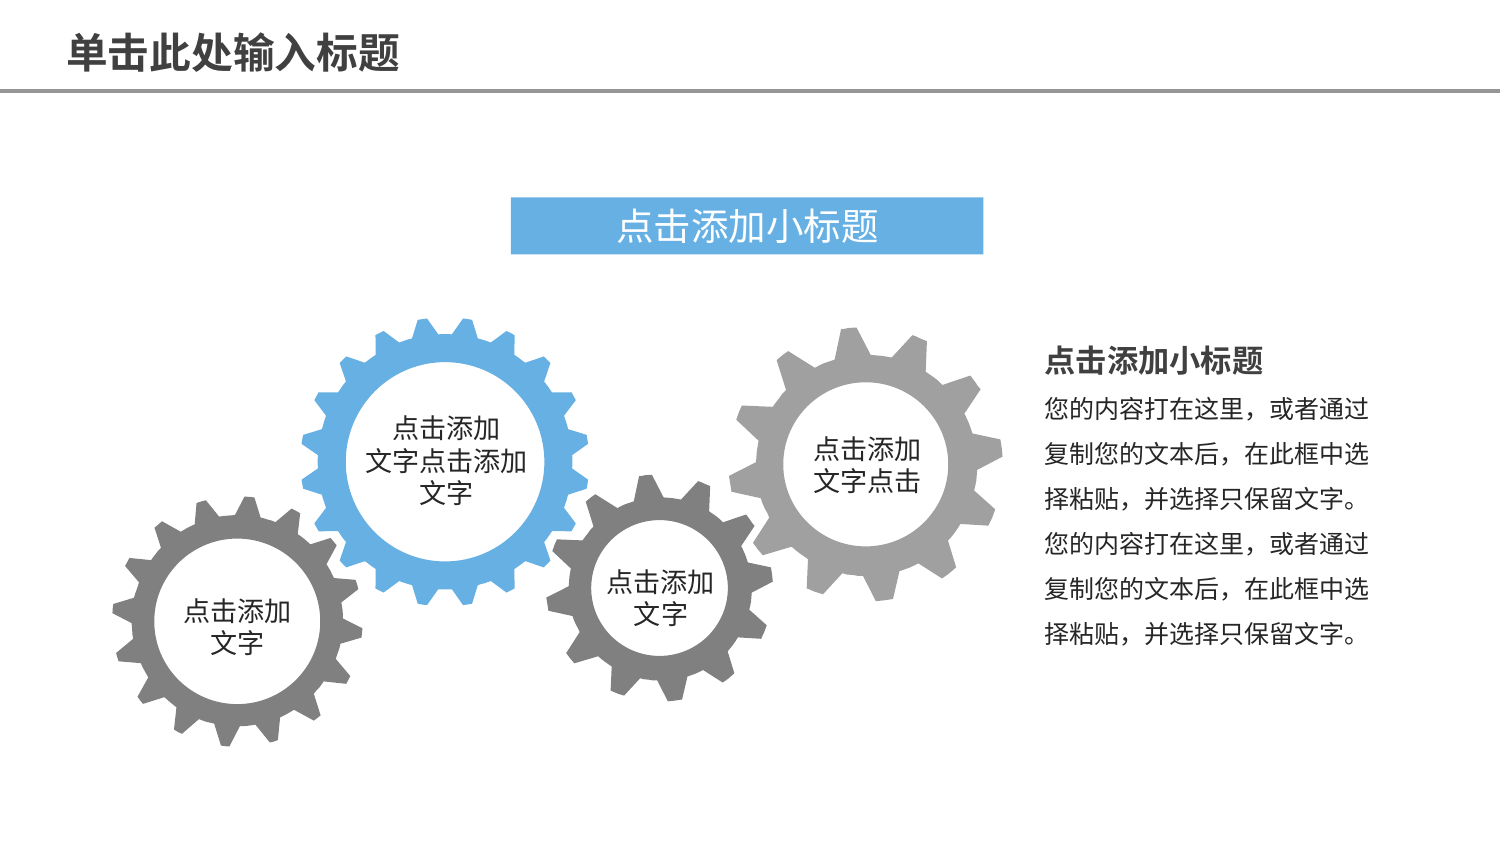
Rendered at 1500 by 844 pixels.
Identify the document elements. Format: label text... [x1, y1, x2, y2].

text_box 点击添加 文字点击添加 文字 [348, 406, 544, 515]
text_box 点击添加小标题 您的内容打在这里，或者通过复制您的文本后，在此框中选择粘贴，并选择只保留文字。 您的内容打在这里，或者通过复制您的文本后，在此框中选择粘贴，并选择只保留文字。 [1033, 317, 1387, 654]
text_box [546, 474, 773, 702]
text_box [112, 496, 363, 747]
text_box 点击添加 文字 [592, 559, 727, 636]
text_box [728, 327, 1003, 602]
text_box [301, 318, 589, 606]
text_box 单击此处输入标题 [51, 9, 443, 85]
text_box 点击添加 文字点击 [784, 426, 948, 503]
text_box 点击添加 文字 [168, 588, 307, 665]
text_box 点击添加小标题 [509, 195, 985, 256]
